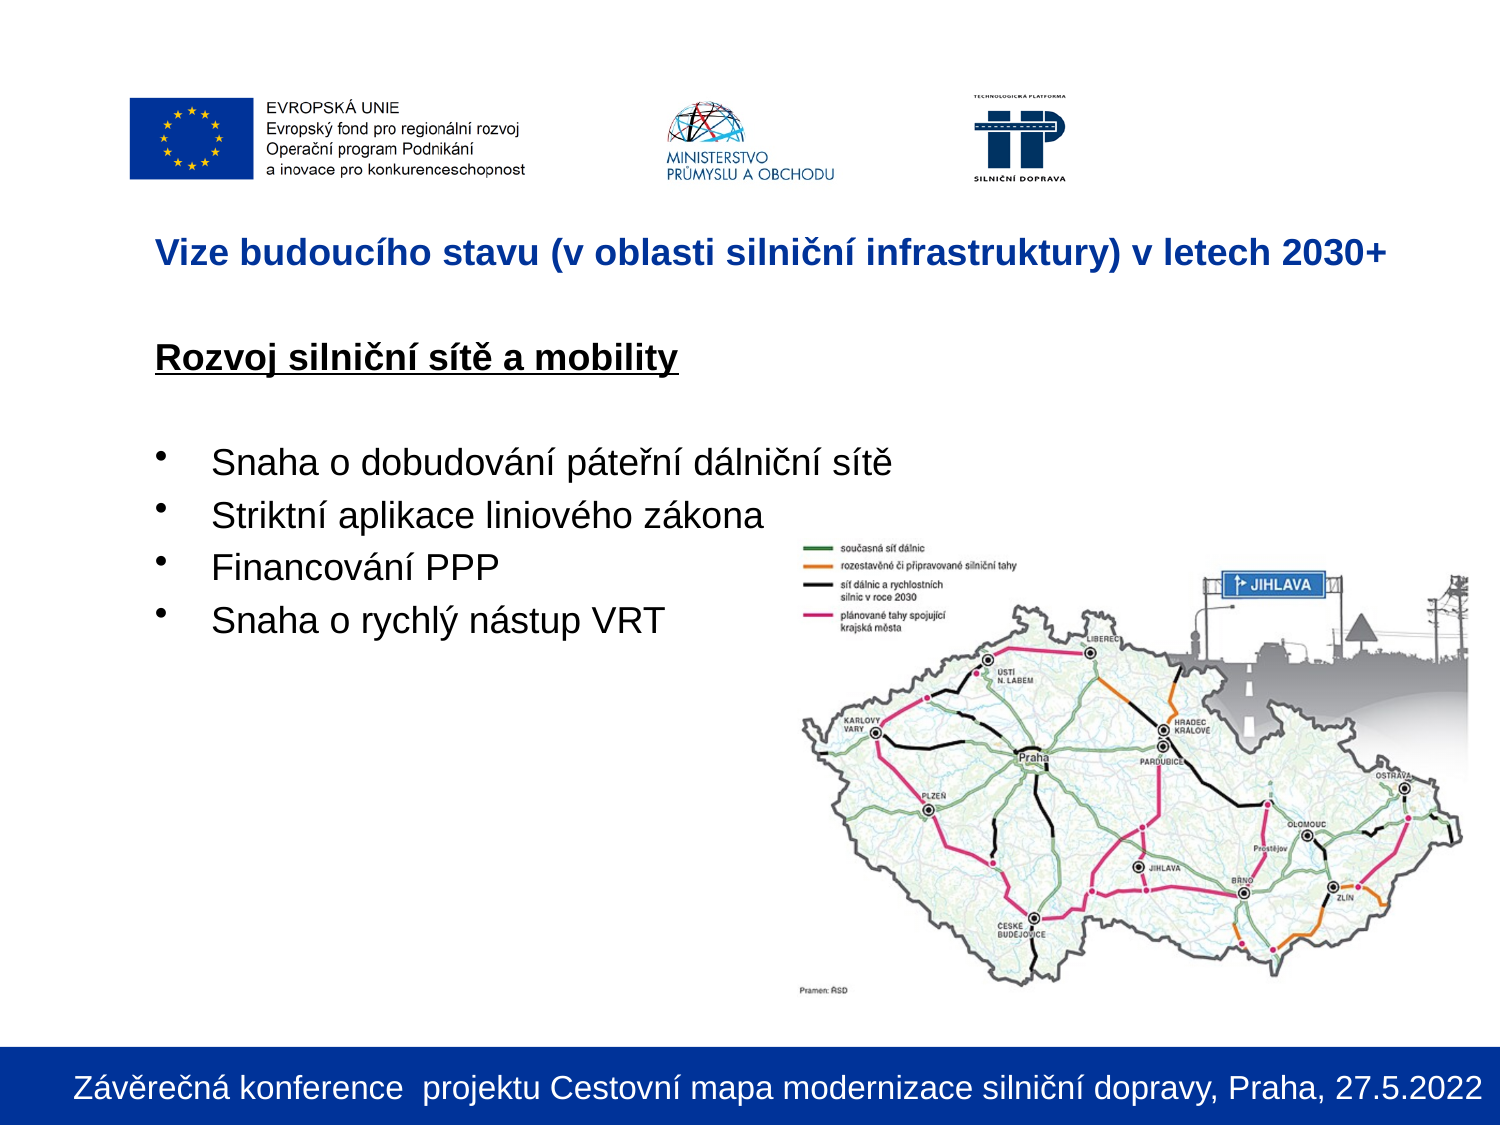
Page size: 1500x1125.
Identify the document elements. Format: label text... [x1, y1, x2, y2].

picture [656, 90, 844, 191]
picture [962, 91, 1078, 183]
subtitle Vize budoucího stavu (v oblasti silniční infrastruktury) v letech 2030+ Rozvoj silniční sítě a mobility Snaha o dobudování páteřní dálniční sítě Striktní aplikace liniového zákona Financování PPP Snaha o rychlý nástup VRT [139, 220, 1500, 1013]
text_box [0, 1046, 1500, 1125]
text_box Závěrečná konference projektu Cestovní mapa modernizace silniční dopravy, Praha, 27.5.2022 [29, 1058, 1500, 1114]
picture [101, 70, 583, 207]
picture [796, 538, 1470, 998]
